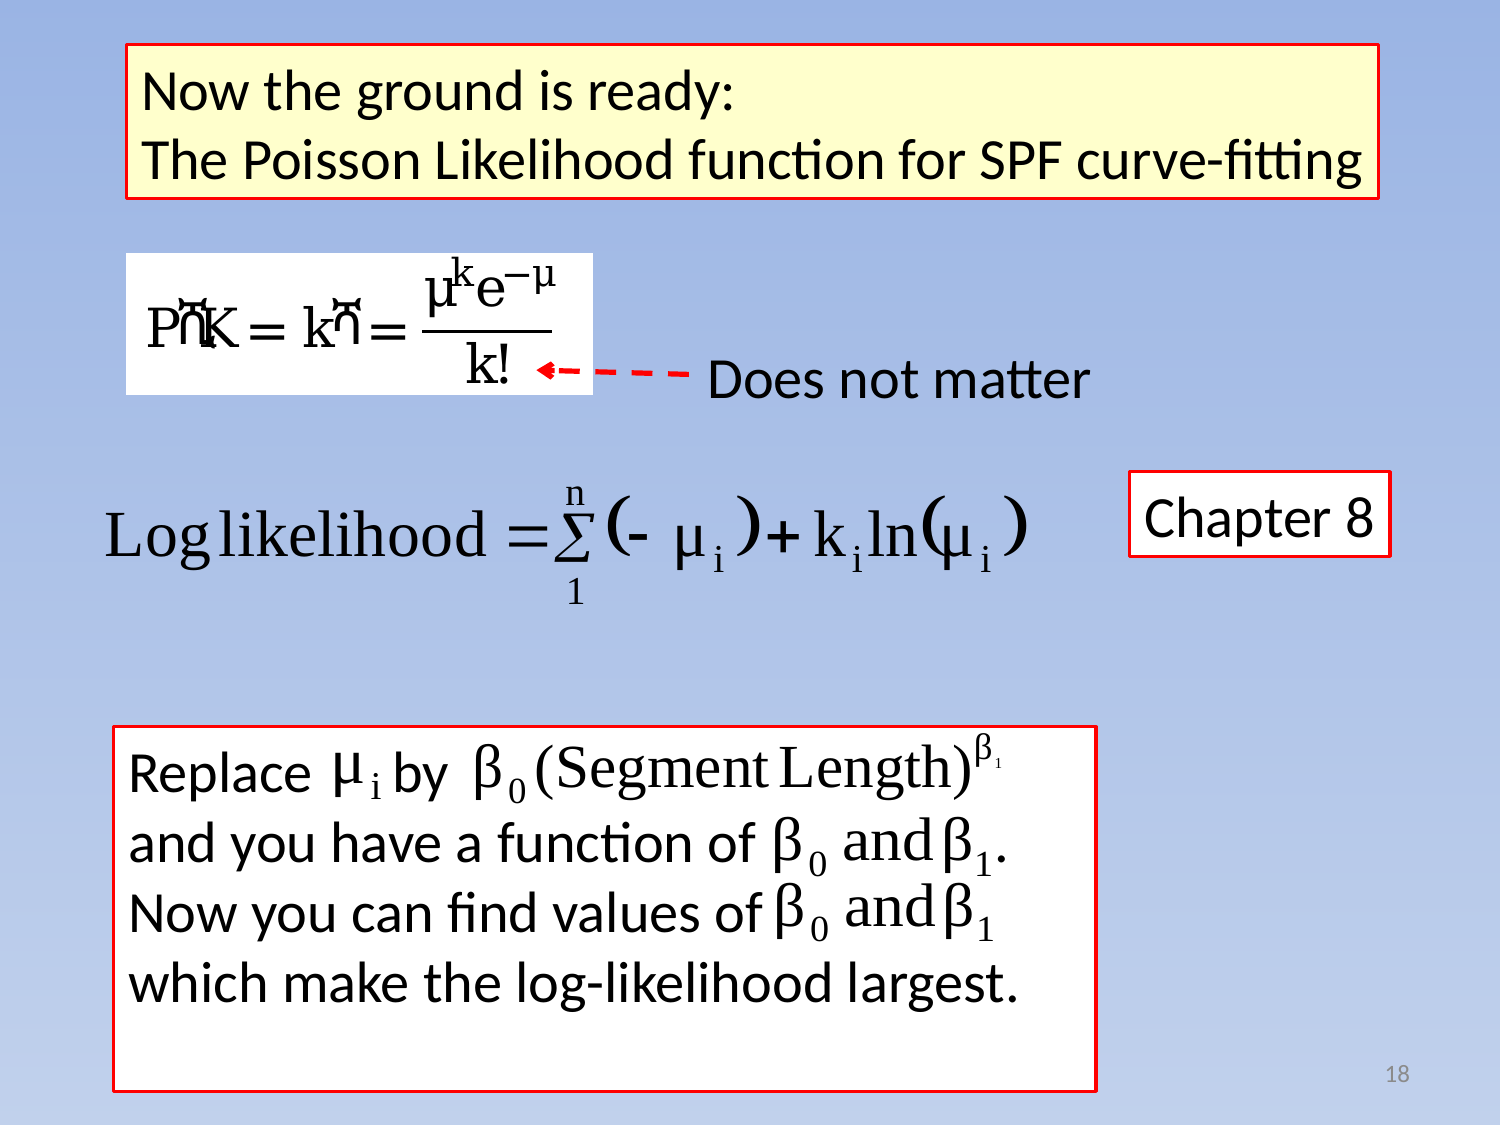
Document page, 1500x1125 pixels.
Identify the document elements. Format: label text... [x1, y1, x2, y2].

text_box Chapter 8 [1129, 471, 1390, 557]
text_box Now the ground is ready: The Poisson Likelihood function for SPF curve-fitting [126, 44, 1379, 199]
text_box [470, 723, 1014, 813]
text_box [98, 467, 1028, 613]
picture [126, 252, 594, 396]
slide_number 18 [1074, 1042, 1425, 1103]
text_box Replace by and you have a function of . Now you can find values of which make the log-likelihood largest. [113, 726, 1097, 1092]
footer SPF workshop February 2014, UBCO [512, 1092, 988, 1103]
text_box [768, 805, 996, 870]
text_box Does not matter [692, 332, 1108, 418]
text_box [536, 369, 690, 375]
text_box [326, 723, 390, 807]
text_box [770, 870, 997, 951]
